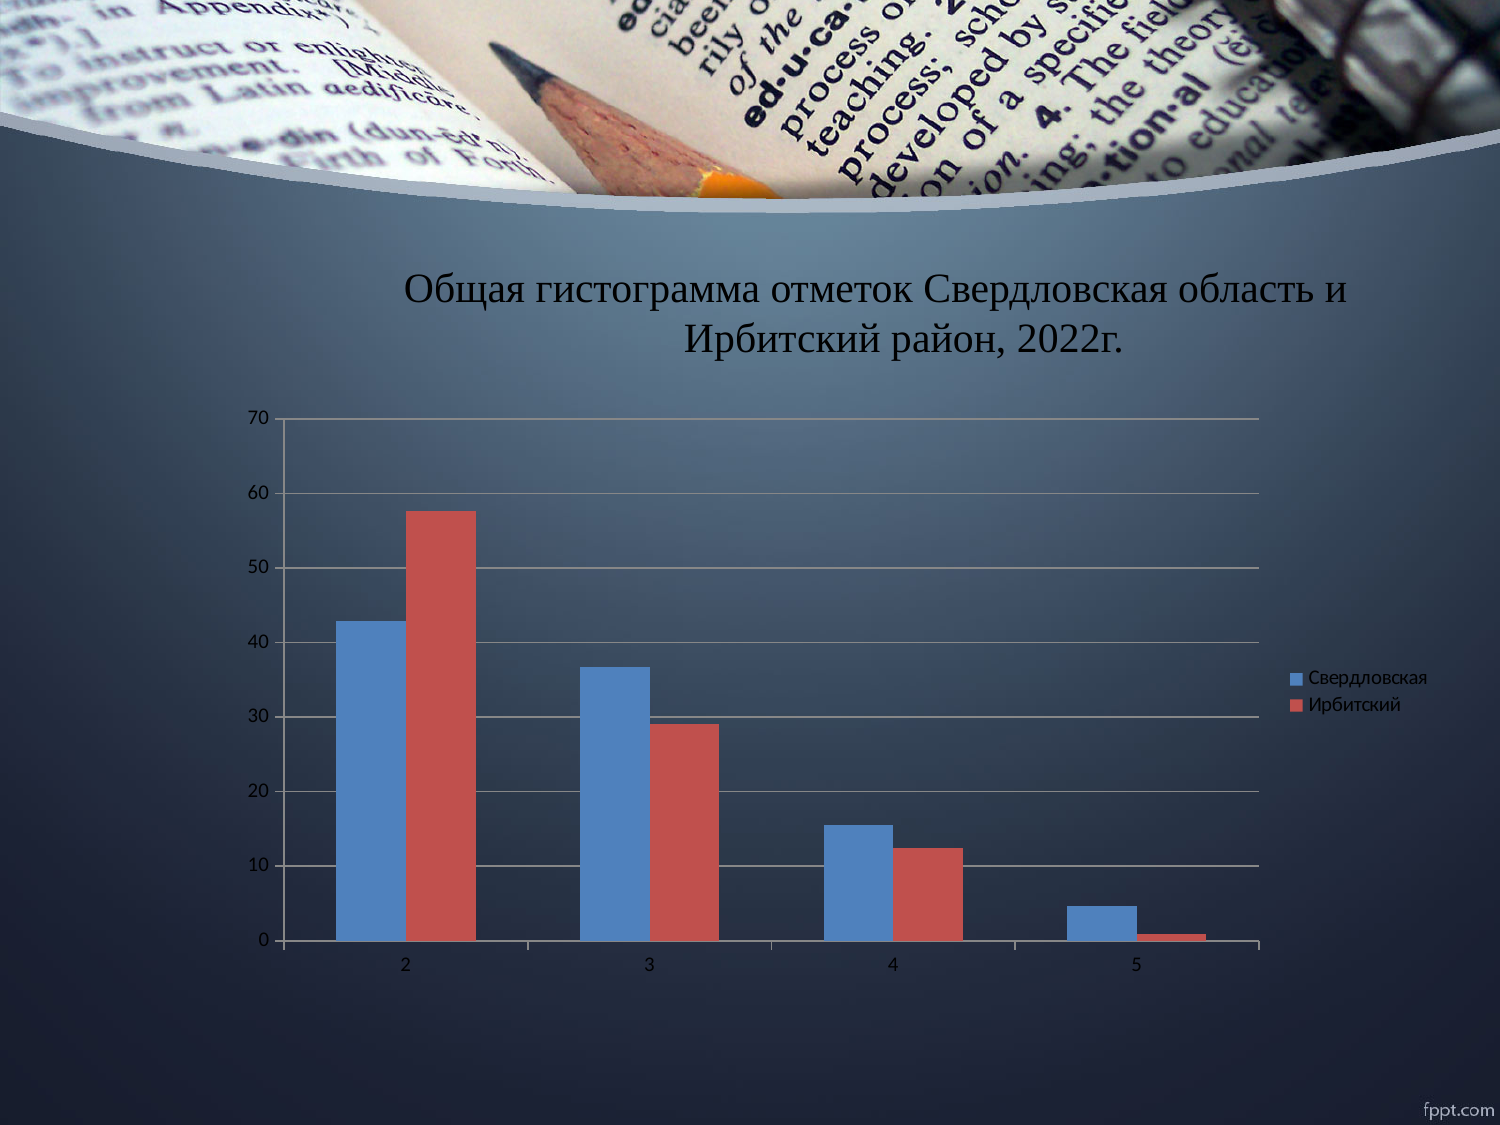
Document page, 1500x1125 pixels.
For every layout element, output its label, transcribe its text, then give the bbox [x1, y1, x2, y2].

list Общая гистограмма отметок Свердловская область и Ирбитский район, 2022г. [300, 253, 1452, 396]
picture [0, 0, 1500, 1125]
chart [222, 396, 1452, 988]
